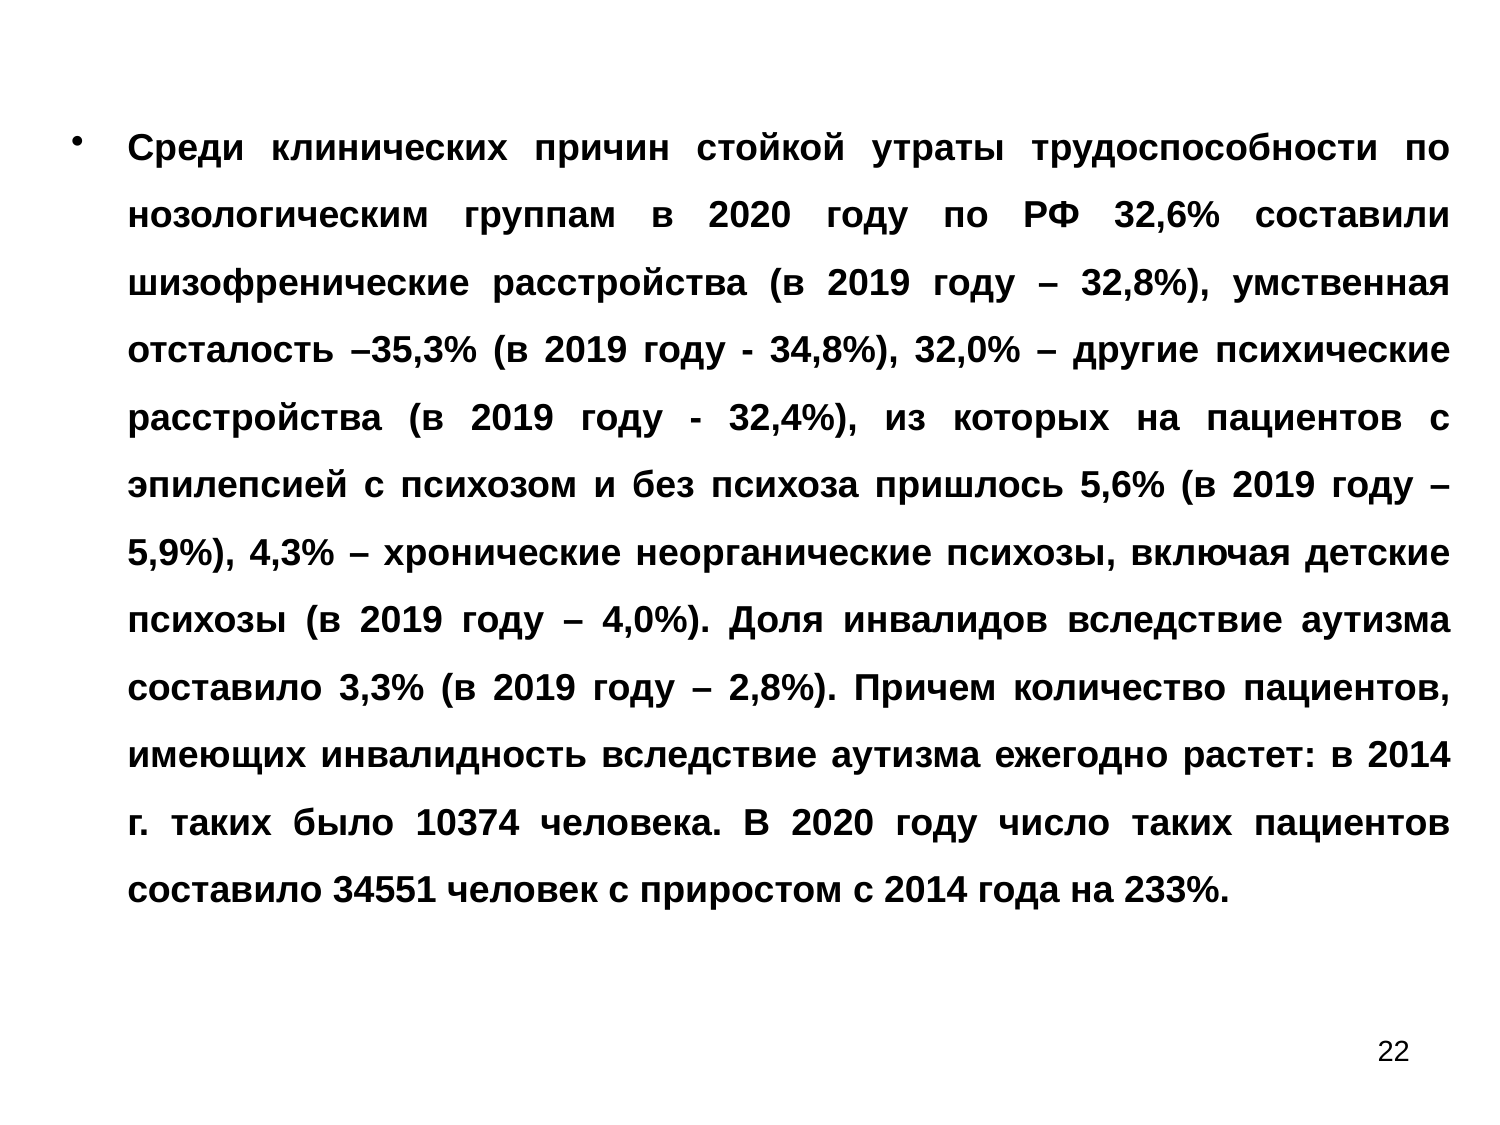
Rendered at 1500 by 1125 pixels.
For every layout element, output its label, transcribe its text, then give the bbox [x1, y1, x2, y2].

slide_number 22 [1112, 1025, 1425, 1100]
list Среди клинических причин стойкой утраты трудоспособности по нозологическим группам в 2020 году по РФ 32,6% составили шизофренические расстройства (в 2019 году – 32,8%), умственная отсталость –35,3% (в 2019 году - 34,8%), 32,0% – другие психические расстройства (в 2019 году - 32,4%), из которых на пациентов с эпилепсией с психозом и без психоза пришлось 5,6% (в 2019 году – 5,9%), 4,3% – хронические неорганические психозы, включая детские психозы (в 2019 году – 4,0%). Доля инвалидов вследствие аутизма составило 3,3% (в 2019 году – 2,8%). Причем количество пациентов, имеющих инвалидность вследствие аутизма ежегодно растет: в 2014 г. таких было 10374 человека. В 2020 году число таких пациентов составило 34551 человек с приростом с 2014 года на 233%. [55, 45, 1467, 1006]
